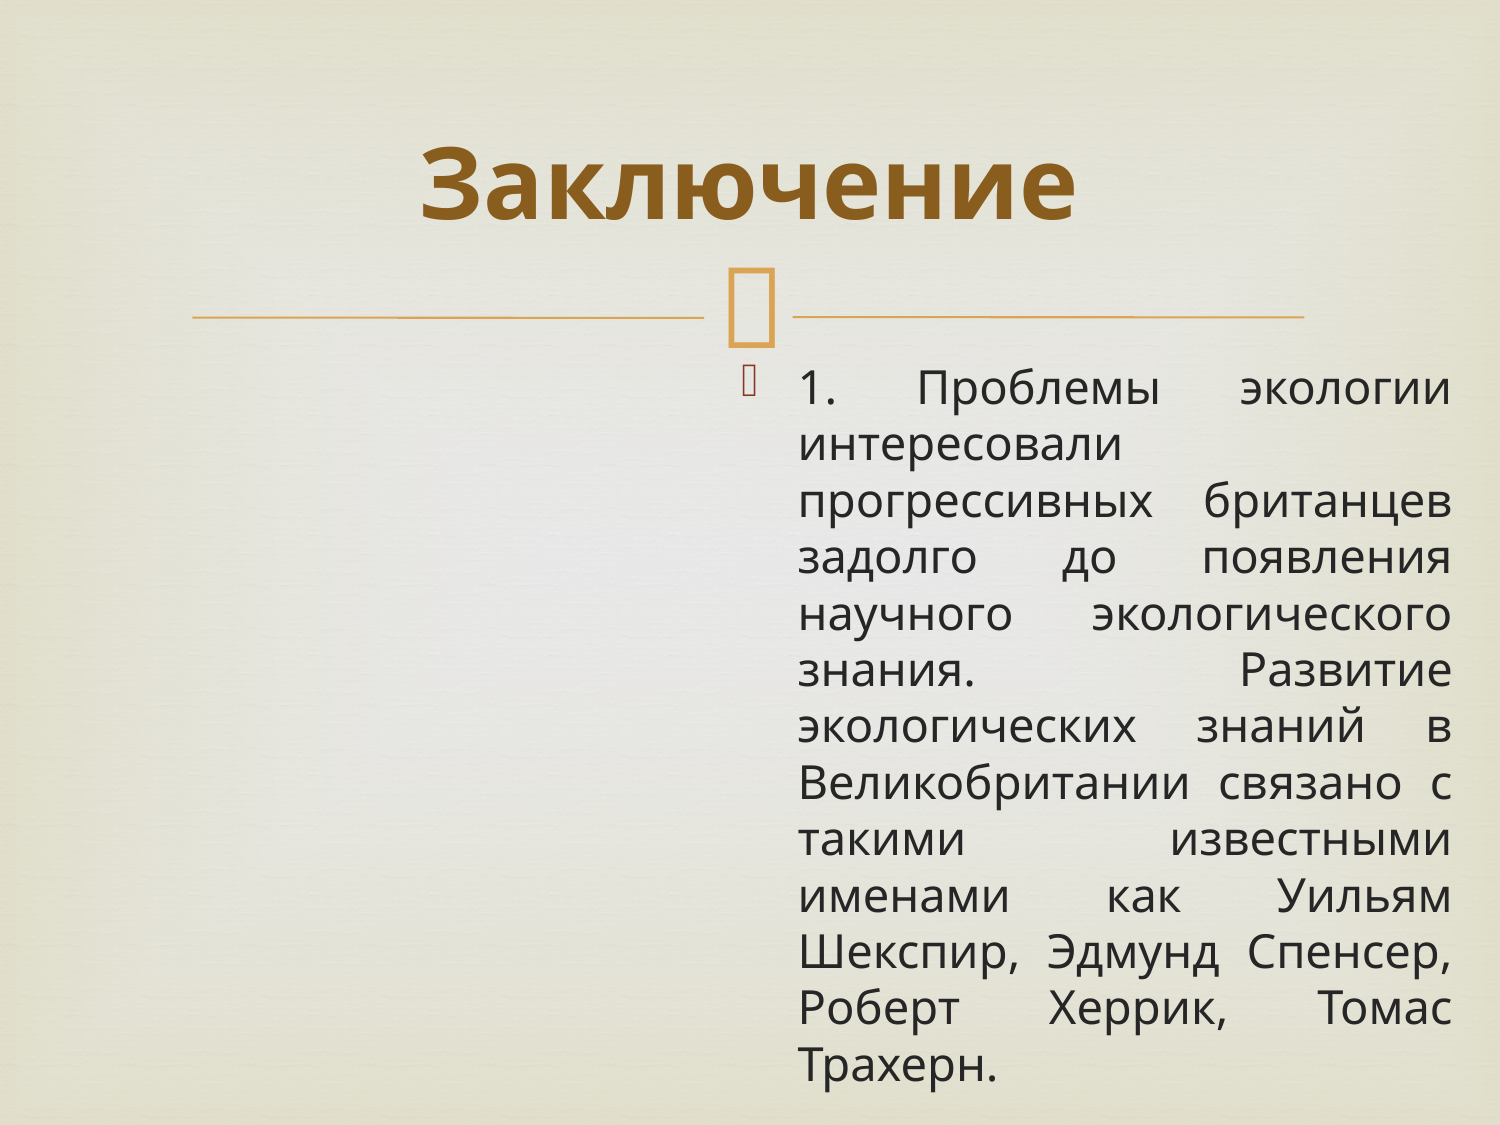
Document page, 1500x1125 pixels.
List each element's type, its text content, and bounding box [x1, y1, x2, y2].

list 1. Проблемы экологии интересовали прогрессивных британцев задолго до появления научного экологического знания. Развитие экологических знаний в Великобритании связано с такими известными именами как Уильям Шекспир, Эдмунд Спенсер, Роберт Херрик, Томас Трахерн. [726, 349, 1468, 1107]
title Заключение [112, 93, 1386, 267]
